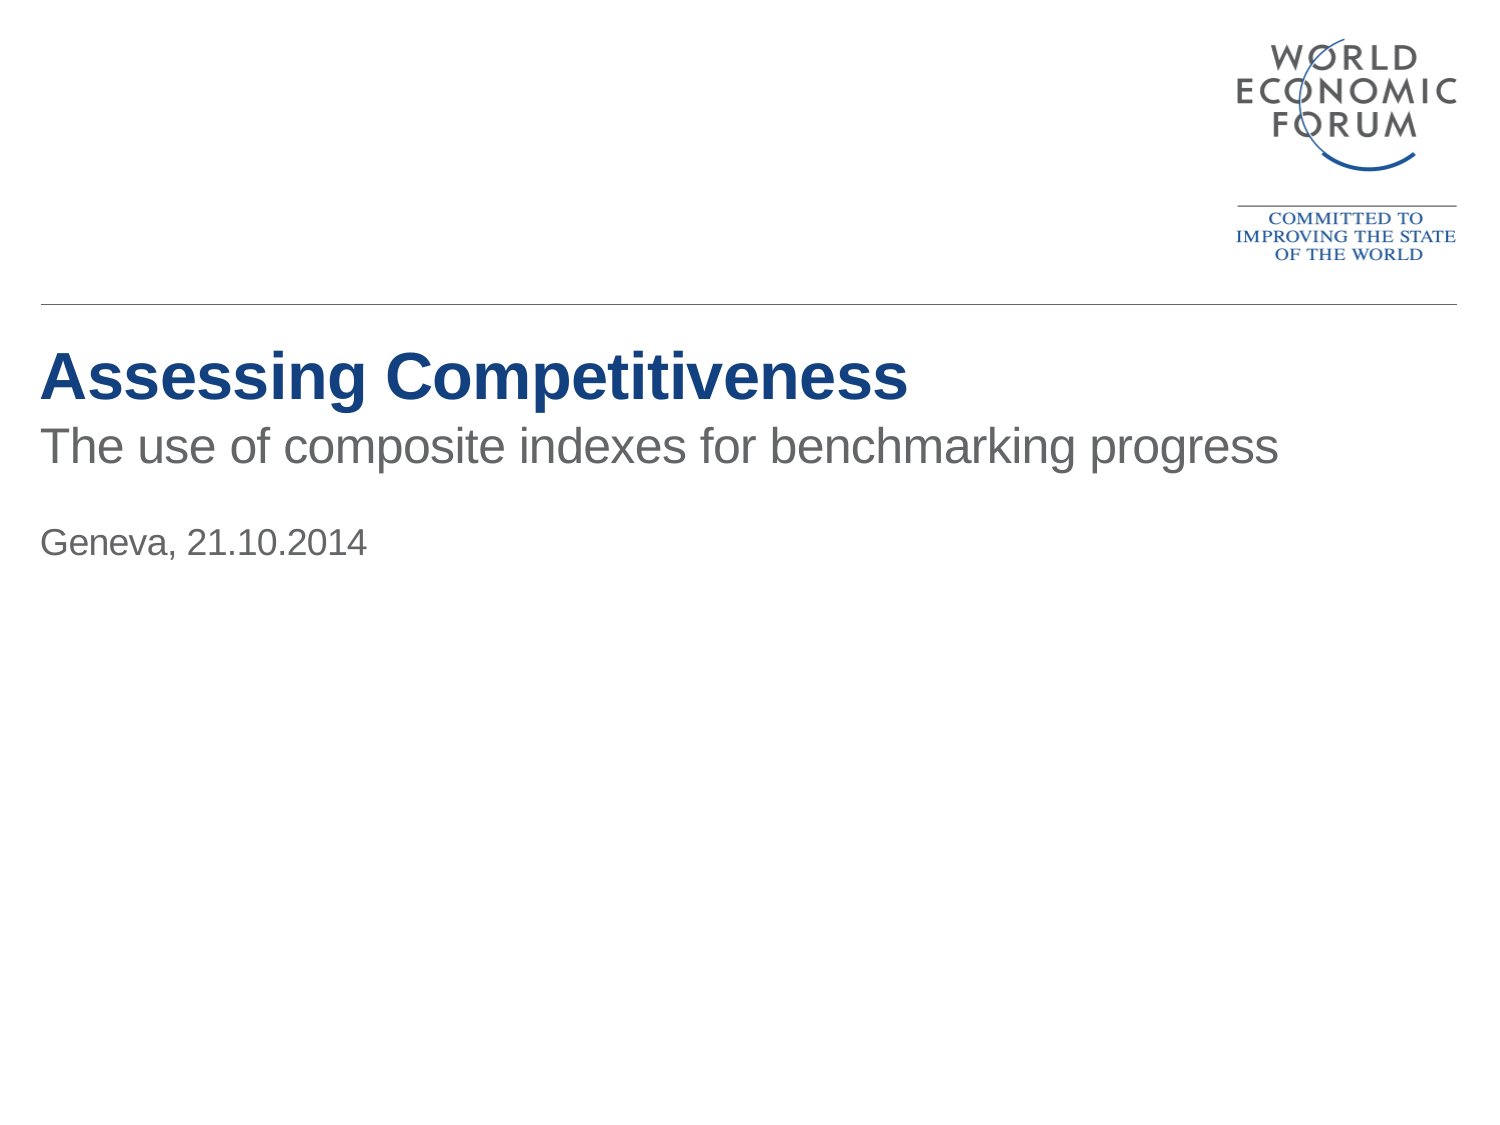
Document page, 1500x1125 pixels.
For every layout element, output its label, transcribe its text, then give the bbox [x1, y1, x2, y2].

picture [1235, 36, 1458, 263]
title Assessing Competitiveness The use of composite indexes for benchmarking progress Geneva, 21.10.2014 [40, 333, 1438, 638]
